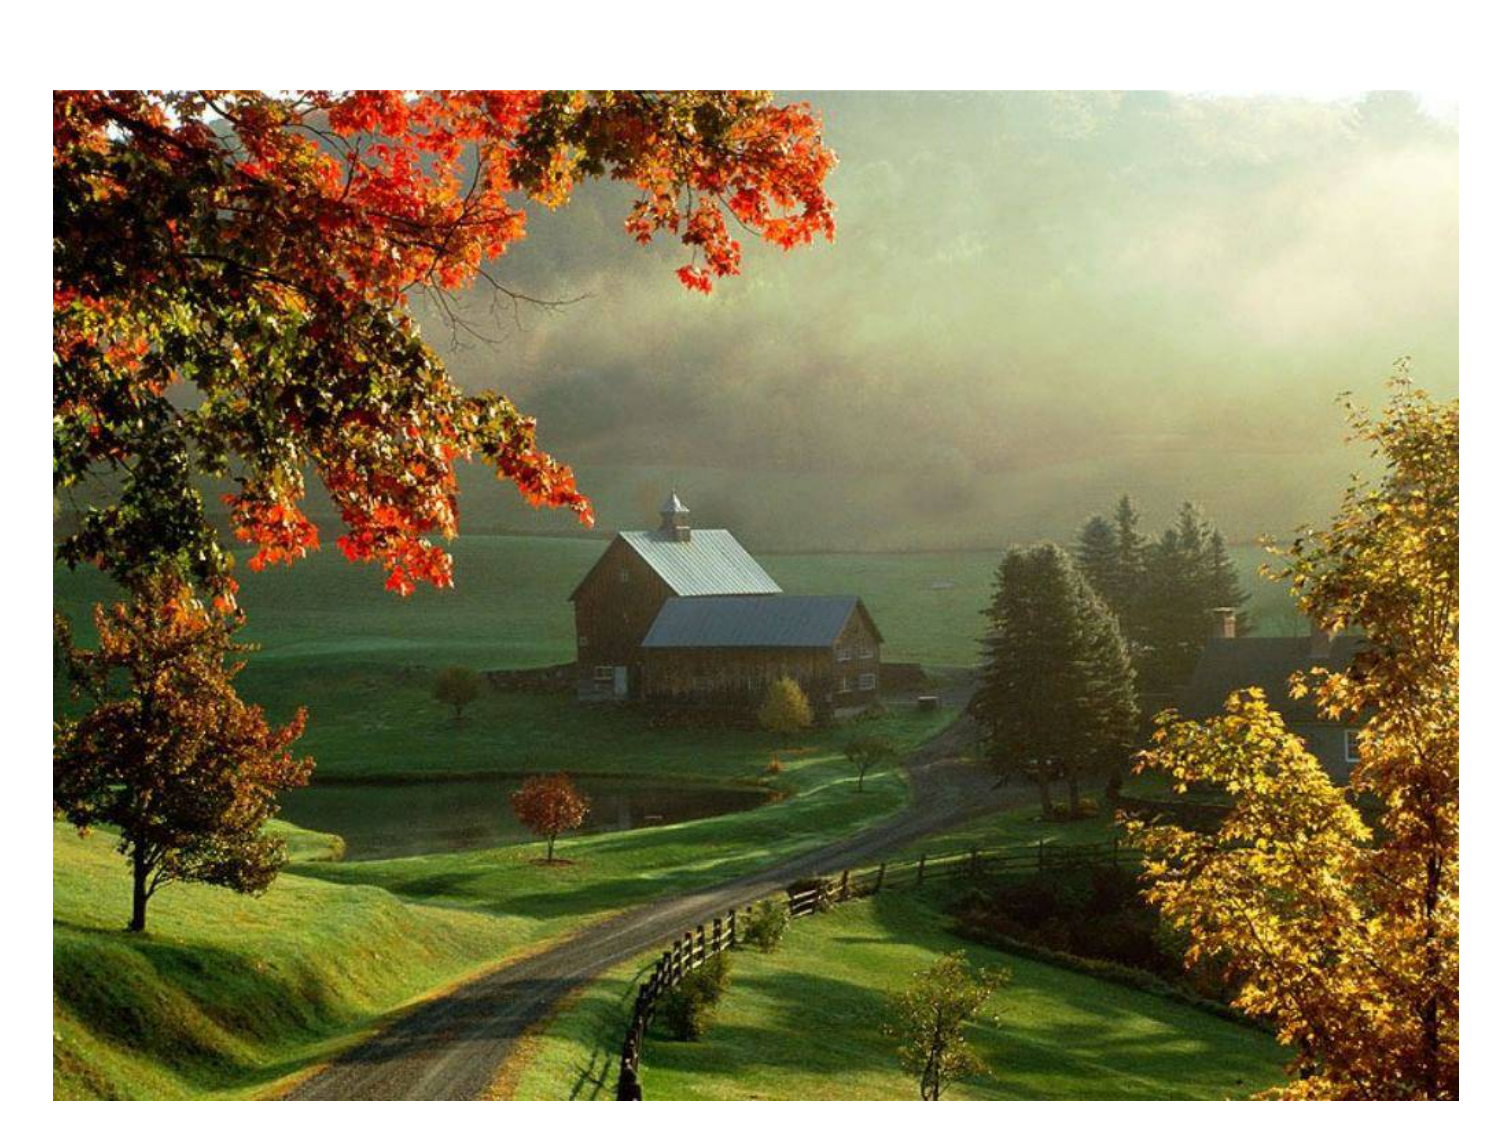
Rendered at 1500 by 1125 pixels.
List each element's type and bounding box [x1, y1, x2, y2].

picture [52, 89, 1459, 1101]
